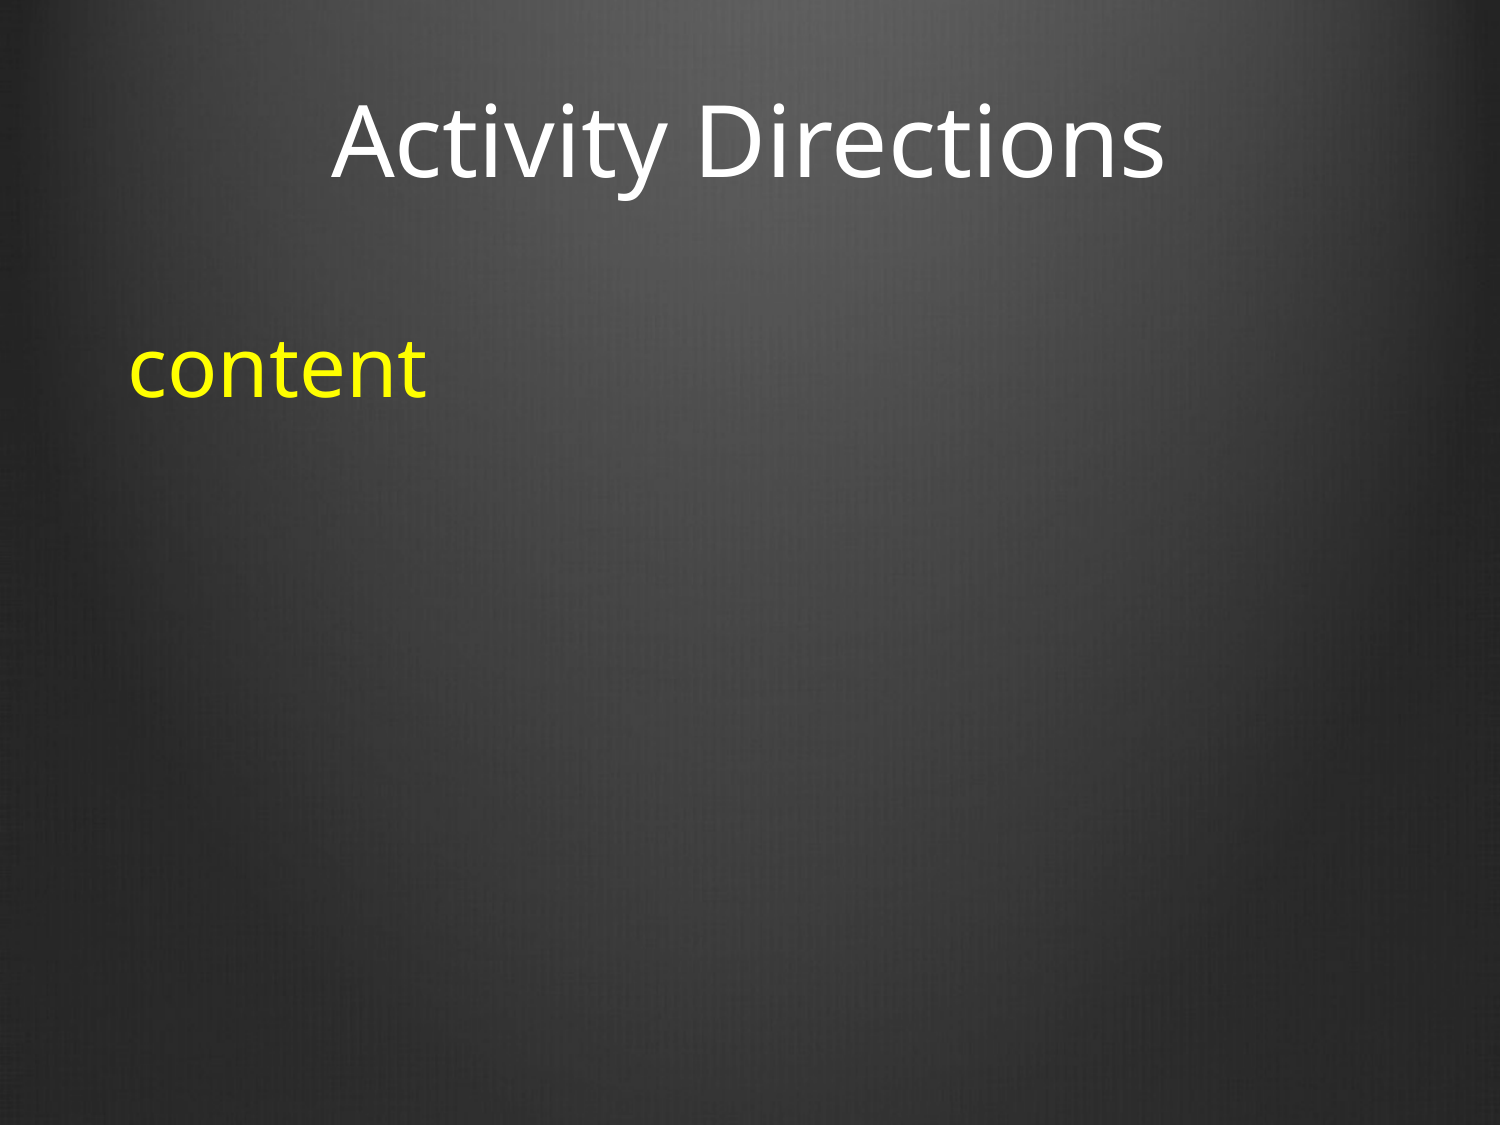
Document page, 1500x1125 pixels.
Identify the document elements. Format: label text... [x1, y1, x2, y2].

title Activity Directions [112, 19, 1388, 255]
list content [112, 306, 1388, 1005]
